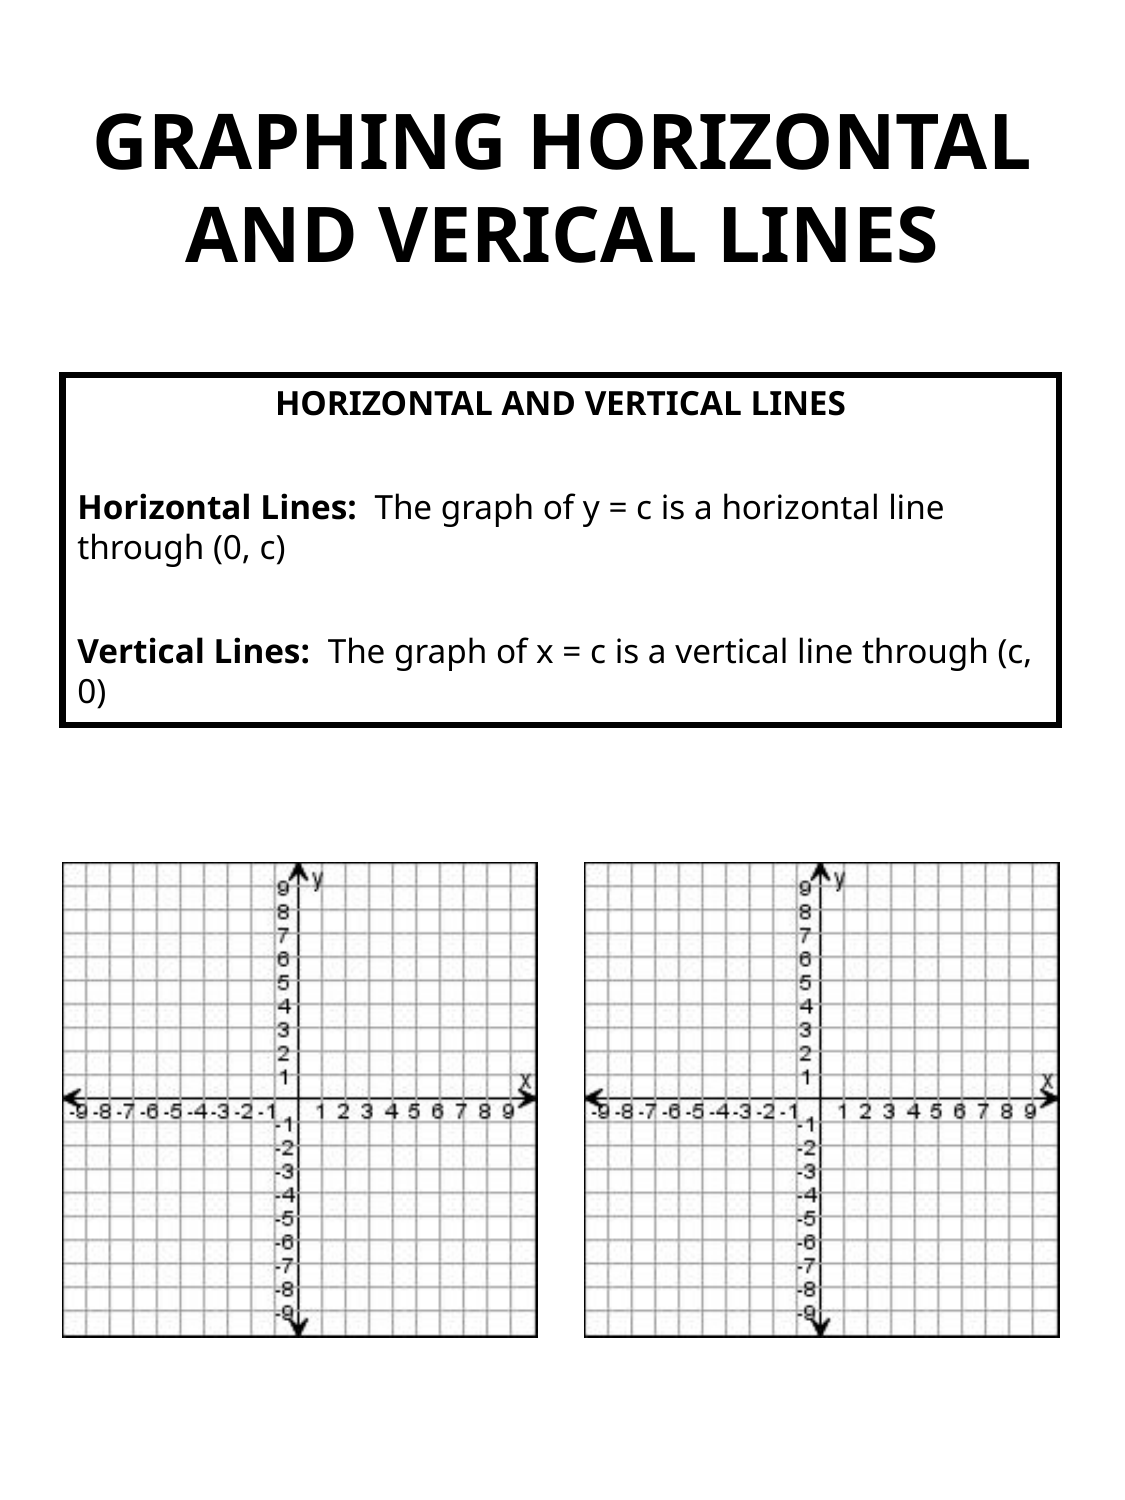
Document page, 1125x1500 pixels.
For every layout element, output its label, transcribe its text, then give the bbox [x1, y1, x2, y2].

picture [584, 862, 1060, 1338]
text_box HORIZONTAL AND VERTICAL LINES Horizontal Lines: The graph of y = c is a horizontal line through (0, c) Vertical Lines: The graph of x = c is a vertical line through (c, 0) [62, 375, 1060, 725]
title GRAPHING HORIZONTAL AND VERICAL LINES [56, 60, 1069, 310]
picture [62, 862, 538, 1338]
